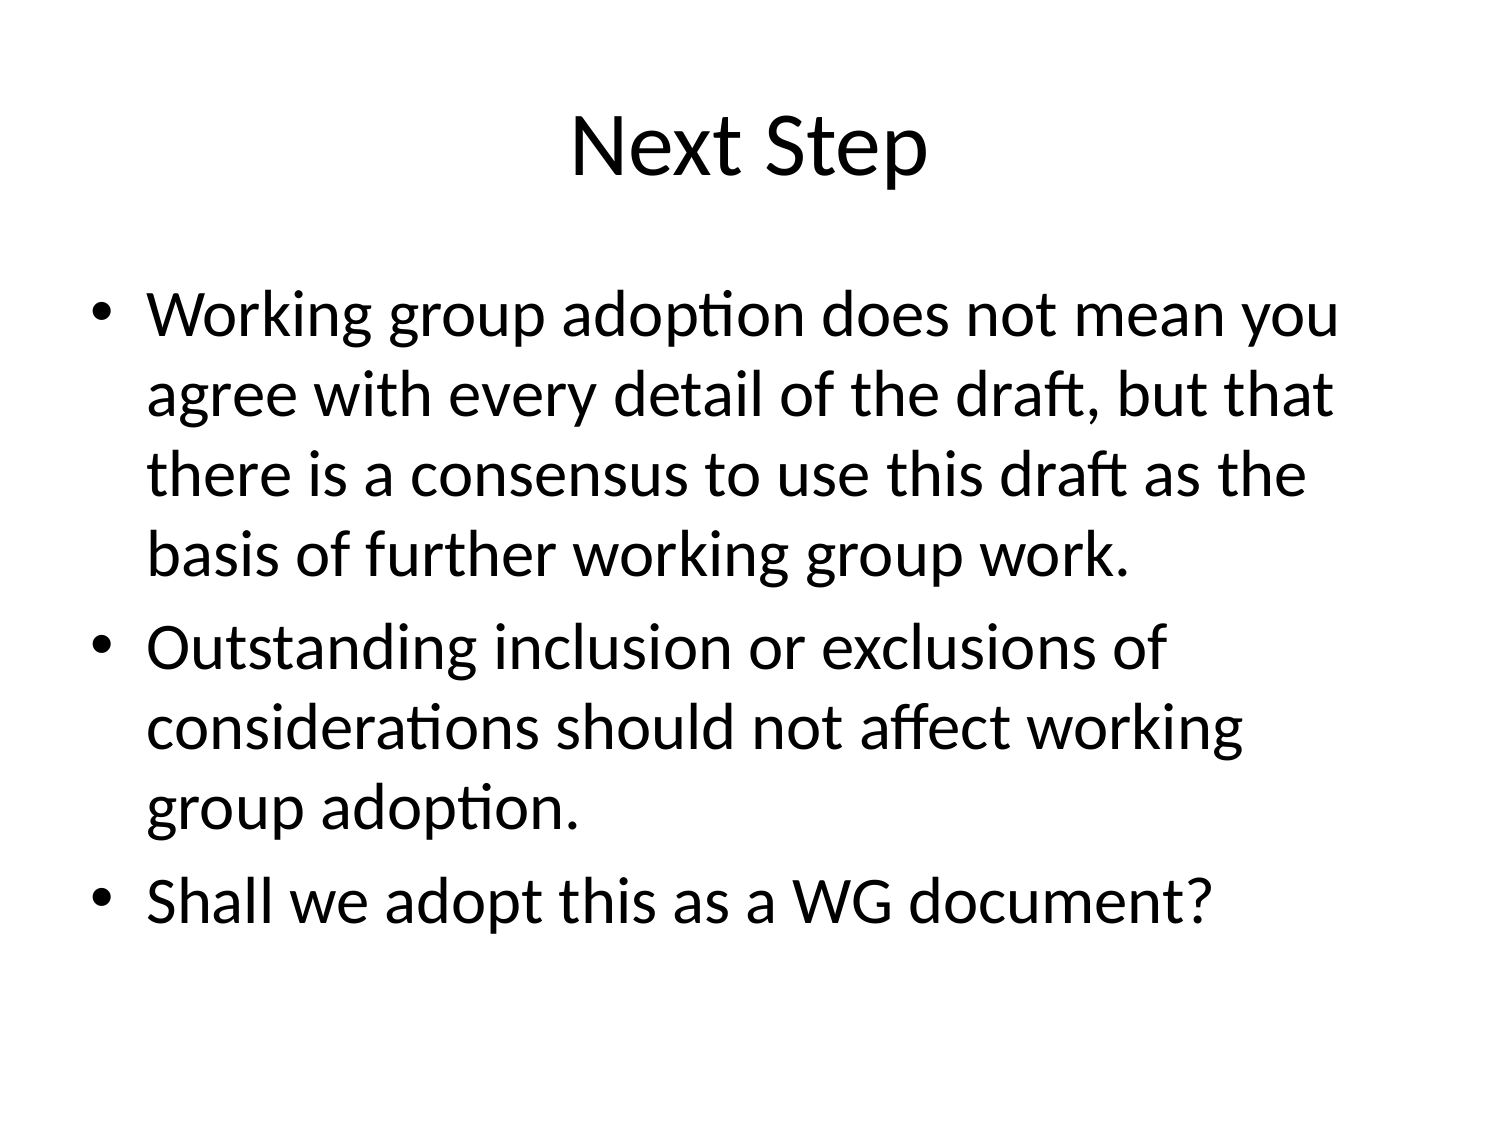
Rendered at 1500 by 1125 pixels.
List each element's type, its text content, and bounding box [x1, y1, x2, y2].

list Working group adoption does not mean you agree with every detail of the draft, but that there is a consensus to use this draft as the basis of further working group work. Outstanding inclusion or exclusions of considerations should not affect working group adoption. Shall we adopt this as a WG document? [74, 262, 1426, 1006]
title Next Step [74, 44, 1426, 233]
